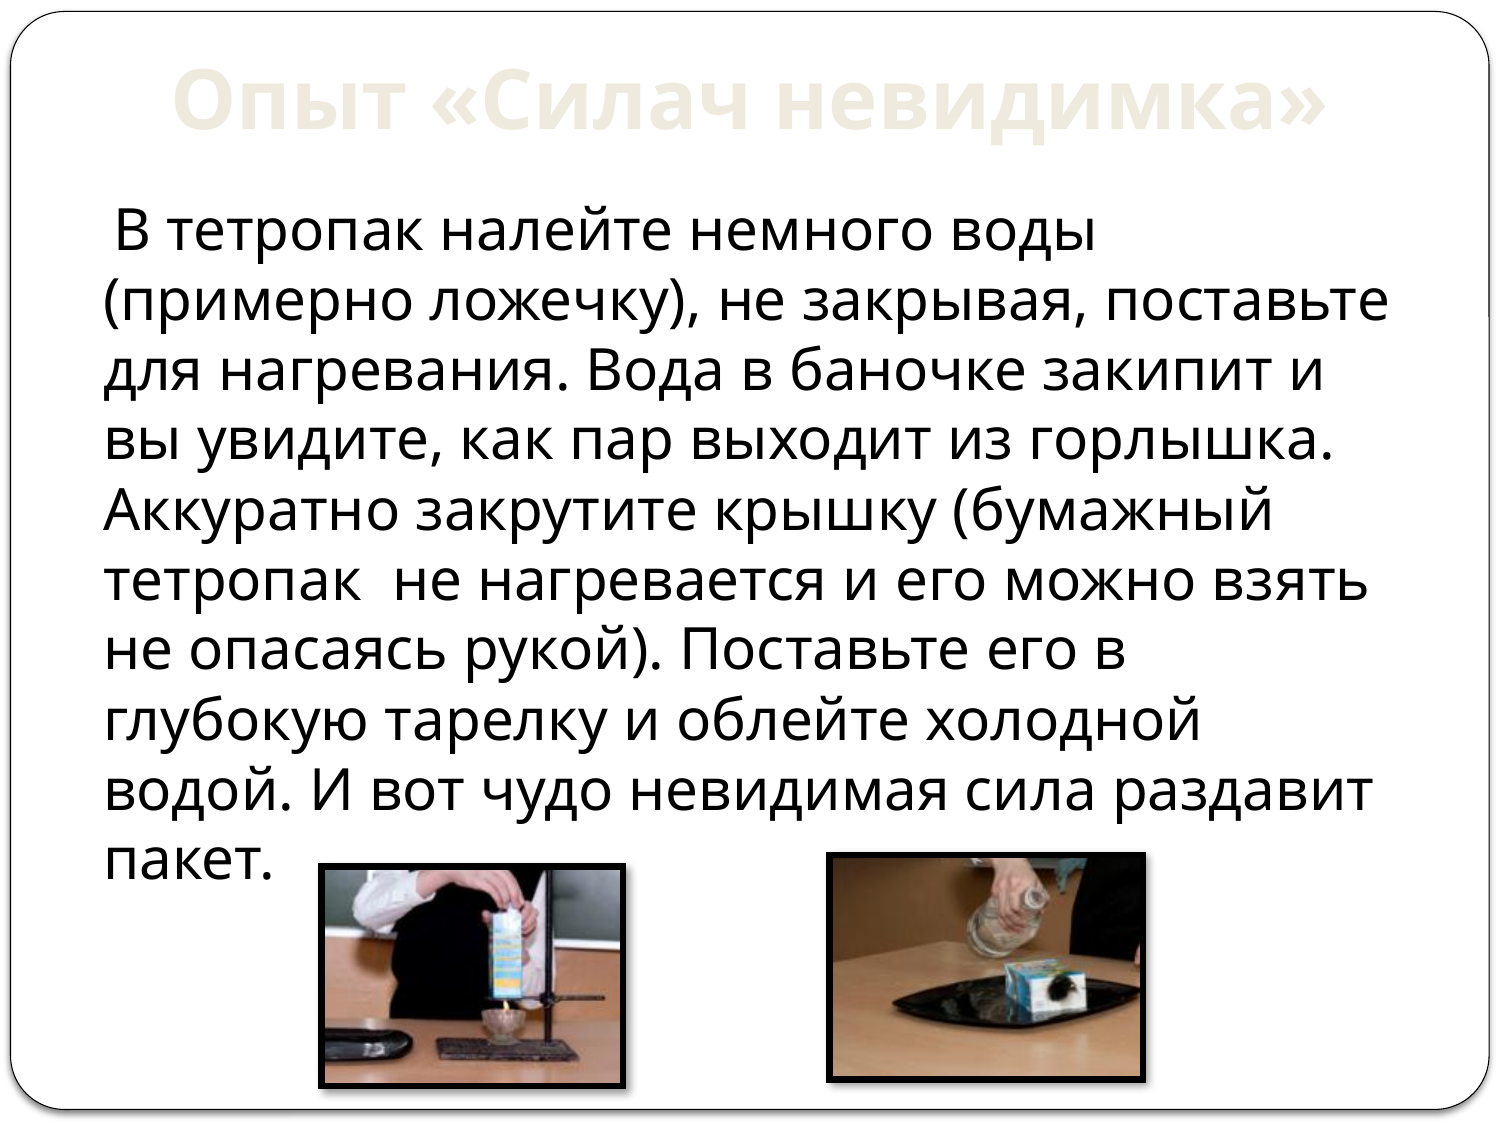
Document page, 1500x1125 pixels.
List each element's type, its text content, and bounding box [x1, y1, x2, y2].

text_box В тетропак налейте немного воды (примерно ложечку), не закрывая, поставьте для нагревания. Вода в баночке закипит и вы увидите, как пар выходит из горлышка. Аккуратно закрутите крышку (бумажный тетропак не нагревается и его можно взять не опасаясь рукой). Поставьте его в глубокую тарелку и облейте холодной водой. И вот чудо невидимая сила раздавит пакет. [88, 184, 1424, 899]
title Опыт «Силач невидимка» [75, 30, 1425, 161]
picture [832, 857, 1141, 1077]
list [324, 869, 621, 1084]
